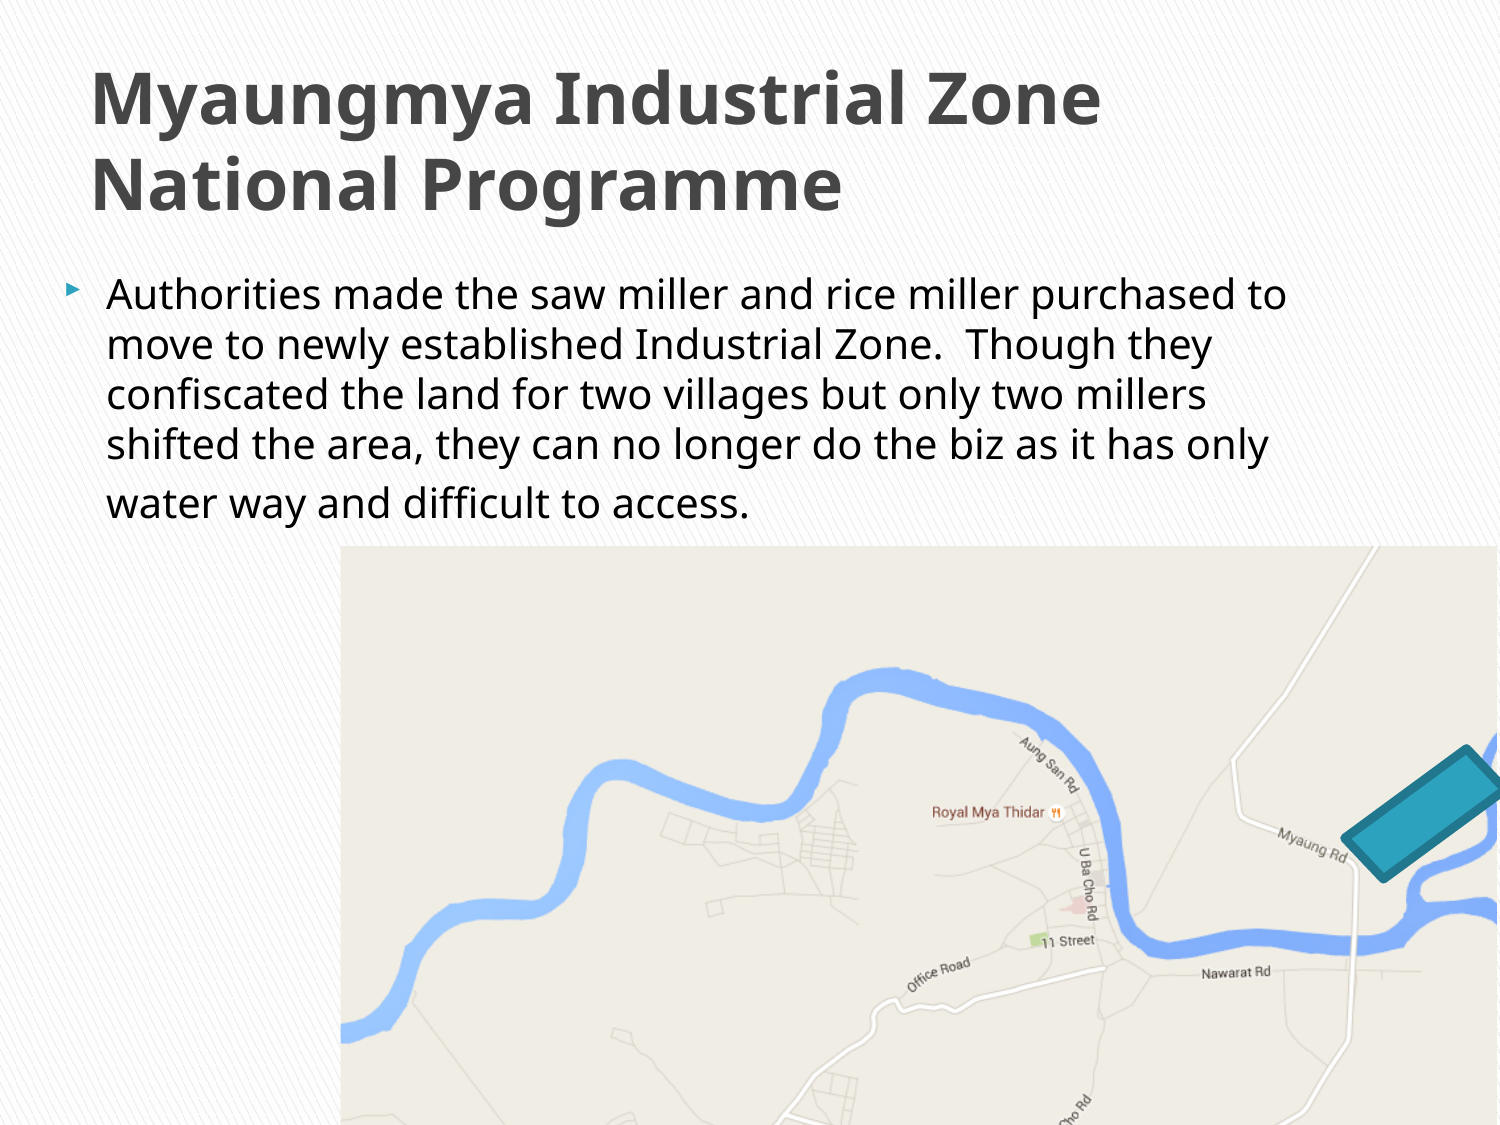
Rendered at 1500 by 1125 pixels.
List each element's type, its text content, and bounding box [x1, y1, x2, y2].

title Myaungmya Industrial Zone National Programme [75, 44, 1425, 233]
list Authorities made the saw miller and rice miller purchased to move to newly established Industrial Zone. Though they confiscated the land for two villages but only two millers shifted the area, they can no longer do the biz as it has only water way and difficult to access. [31, 260, 1350, 575]
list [340, 546, 1498, 1125]
